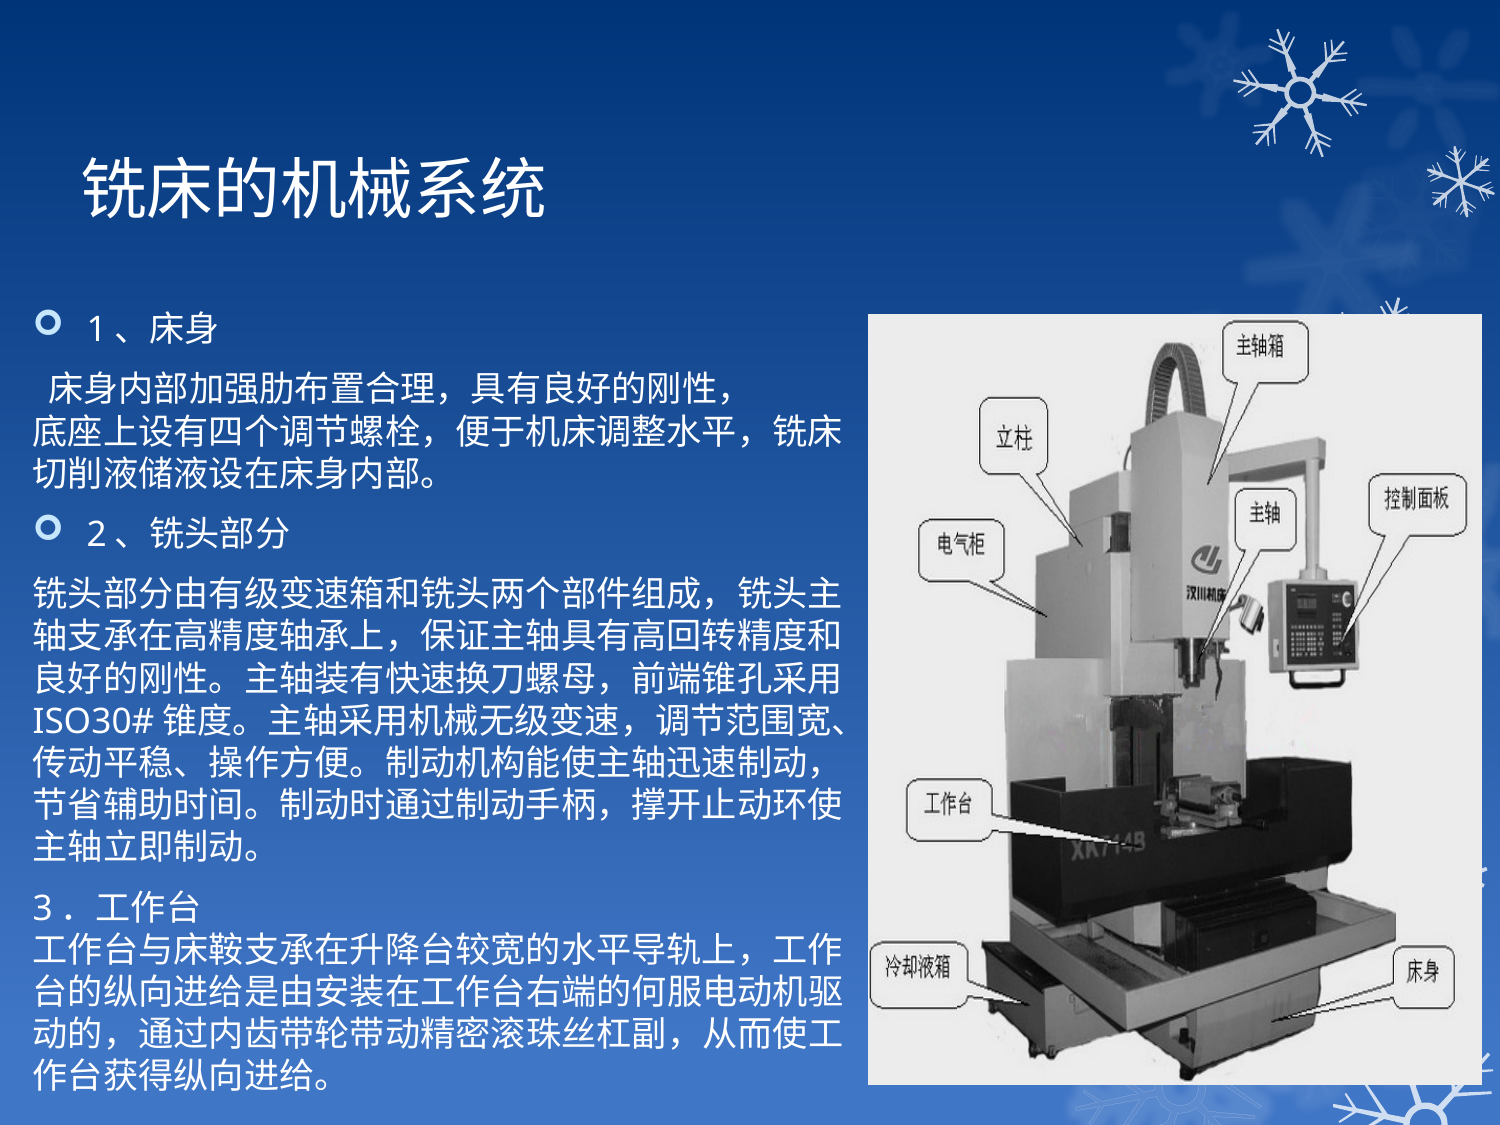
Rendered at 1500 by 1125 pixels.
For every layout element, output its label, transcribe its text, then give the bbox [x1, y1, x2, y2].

title 铣床的机械系统 [64, 110, 1335, 263]
picture [867, 313, 1482, 1086]
list 1、床身 床身内部加强肋布置合理，具有良好的刚性， 底座上设有四个调节螺栓，便于机床调整水平，铣床切削液储液设在床身内部。 2、铣头部分 铣头部分由有级变速箱和铣头两个部件组成，铣头主轴支承在高精度轴承上，保证主轴具有高回转精度和良好的刚性。主轴装有快速换刀螺母，前端锥孔采用ISO30#锥度。主轴采用机械无级变速，调节范围宽、传动平稳、操作方便。制动机构能使主轴迅速制动，节省辅助时间。制动时通过制动手柄，撑开止动环使主轴立即制动。 3．工作台 工作台与床鞍支承在升降台较宽的水平导轨上，工作台的纵向进给是由安装在工作台右端的何服电动机驱动的，通过内齿带轮带动精密滚珠丝杠副，从而使工作台获得纵向进给。 [17, 296, 869, 1106]
